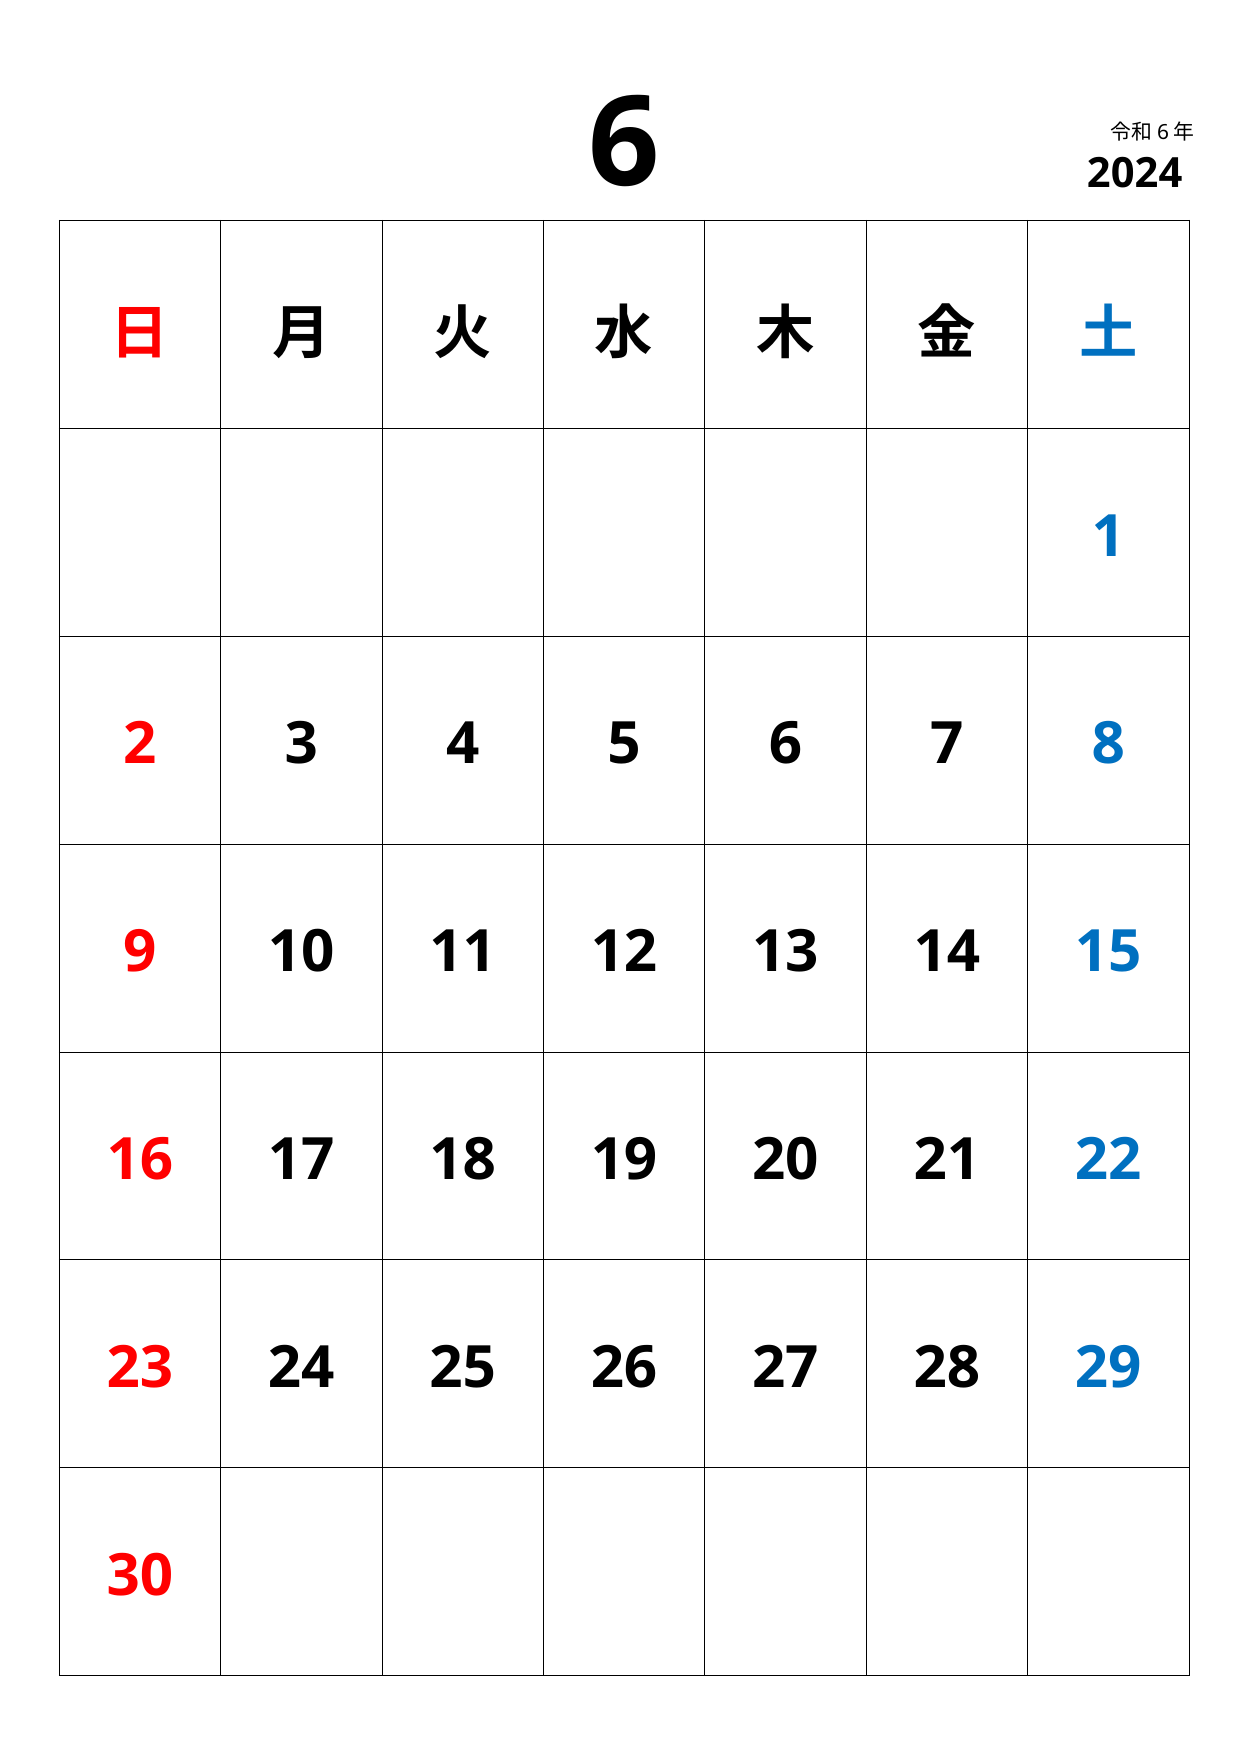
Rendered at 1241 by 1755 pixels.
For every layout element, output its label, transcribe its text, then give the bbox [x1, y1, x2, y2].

text_box 令和6年 [1095, 110, 1210, 151]
table_header 木 [705, 221, 866, 428]
table_cell 5 [544, 637, 704, 844]
table_cell 10 [221, 845, 382, 1052]
table_cell [221, 1468, 382, 1675]
table_cell 27 [705, 1260, 866, 1467]
table_cell 7 [867, 637, 1027, 844]
table_cell 26 [544, 1260, 704, 1467]
table_cell 29 [1028, 1260, 1189, 1467]
table_cell 3 [221, 637, 382, 844]
table_cell 2 [60, 637, 220, 844]
table_cell 1 [1028, 429, 1189, 636]
table_cell 4 [383, 637, 543, 844]
table_header 金 [867, 221, 1027, 428]
table_header 土 [1028, 221, 1189, 428]
table_cell 30 [60, 1468, 220, 1675]
table_header 月 [221, 221, 382, 428]
table_cell 23 [60, 1260, 220, 1467]
table_cell [544, 429, 704, 636]
table_cell 11 [383, 845, 543, 1052]
table_cell 12 [544, 845, 704, 1052]
table_cell 8 [1028, 637, 1189, 844]
text_box 2024 [1072, 138, 1198, 204]
text_box 6 [573, 53, 675, 219]
table_cell 6 [705, 637, 866, 844]
table_cell [221, 429, 382, 636]
table_header 日 [60, 221, 220, 428]
table_cell 9 [60, 845, 220, 1052]
table_cell 24 [221, 1260, 382, 1467]
table_cell [705, 429, 866, 636]
table_cell 16 [60, 1053, 220, 1259]
table_cell [544, 1468, 704, 1675]
table_cell [867, 429, 1027, 636]
table_cell [383, 429, 543, 636]
table_header 水 [544, 221, 704, 428]
table_cell 13 [705, 845, 866, 1052]
table_cell [1028, 1468, 1189, 1675]
table_cell [867, 1468, 1027, 1675]
table_cell 20 [705, 1053, 866, 1259]
table_cell 28 [867, 1260, 1027, 1467]
table_cell 21 [867, 1053, 1027, 1259]
table_cell 19 [544, 1053, 704, 1259]
table_cell 15 [1028, 845, 1189, 1052]
table_cell 14 [867, 845, 1027, 1052]
table_cell 17 [221, 1053, 382, 1259]
table_cell 25 [383, 1260, 543, 1467]
table_cell [60, 429, 220, 636]
table_cell [705, 1468, 866, 1675]
table_header 火 [383, 221, 543, 428]
table_cell 22 [1028, 1053, 1189, 1259]
table_cell [383, 1468, 543, 1675]
table_cell 18 [383, 1053, 543, 1259]
